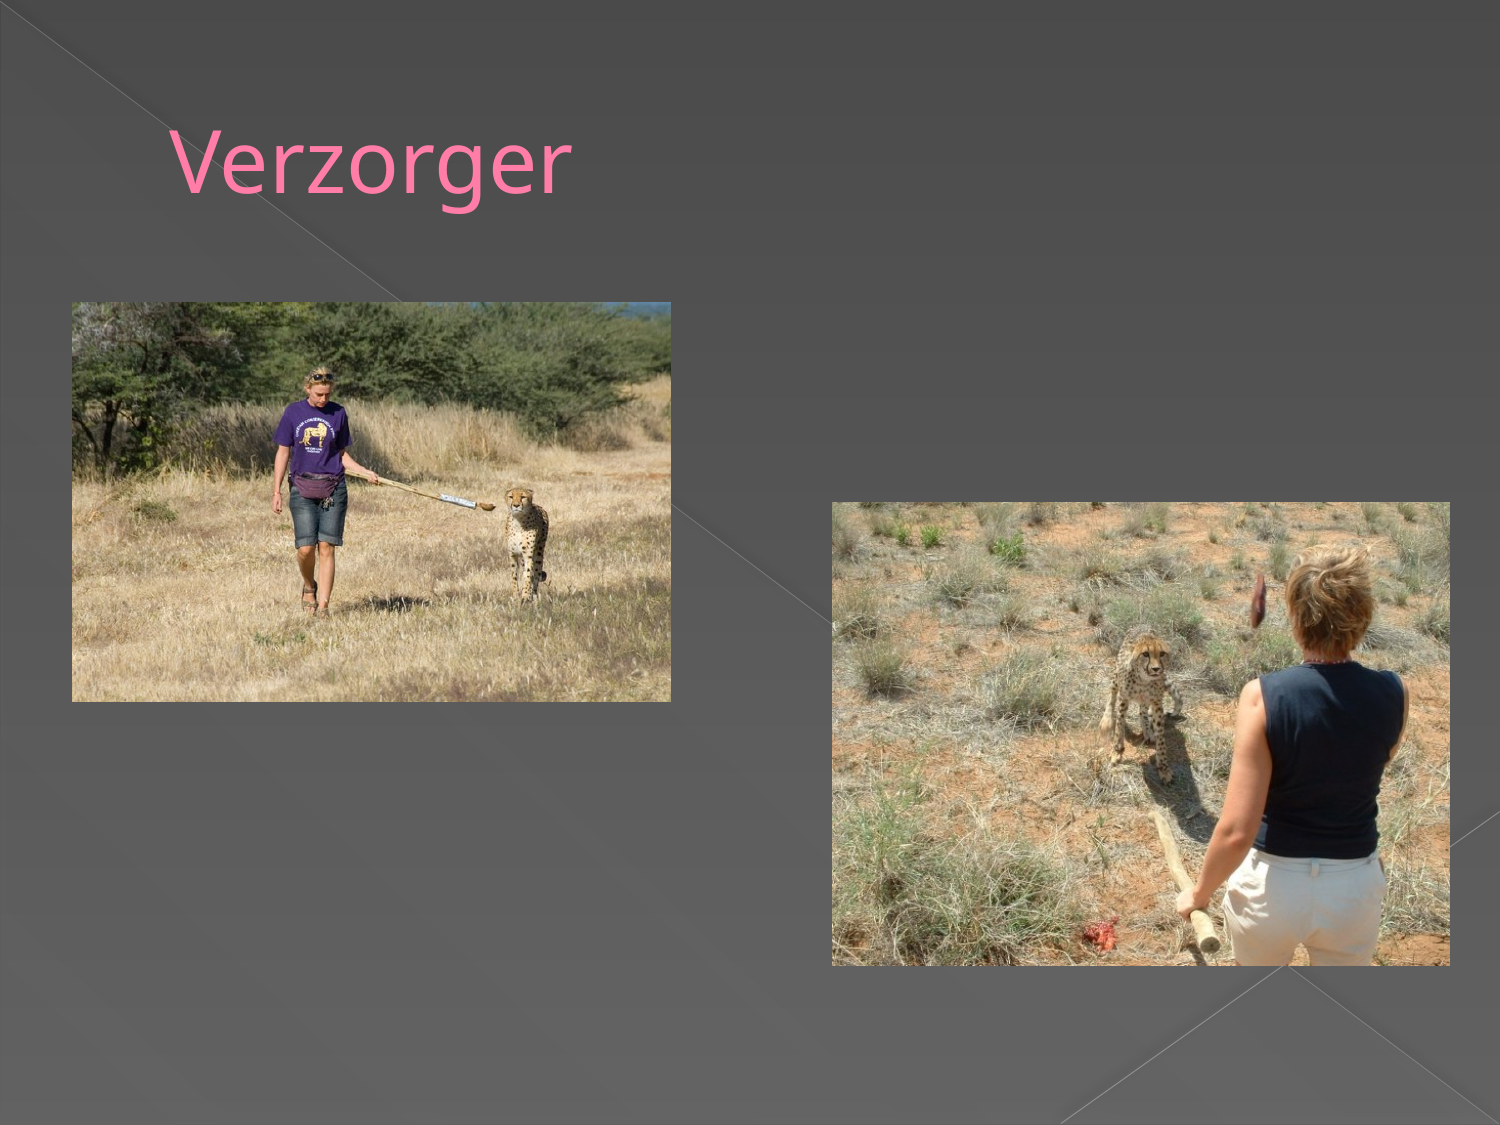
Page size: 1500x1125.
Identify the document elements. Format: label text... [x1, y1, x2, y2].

picture [832, 501, 1451, 966]
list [72, 302, 671, 702]
title Verzorger [75, 43, 1425, 274]
